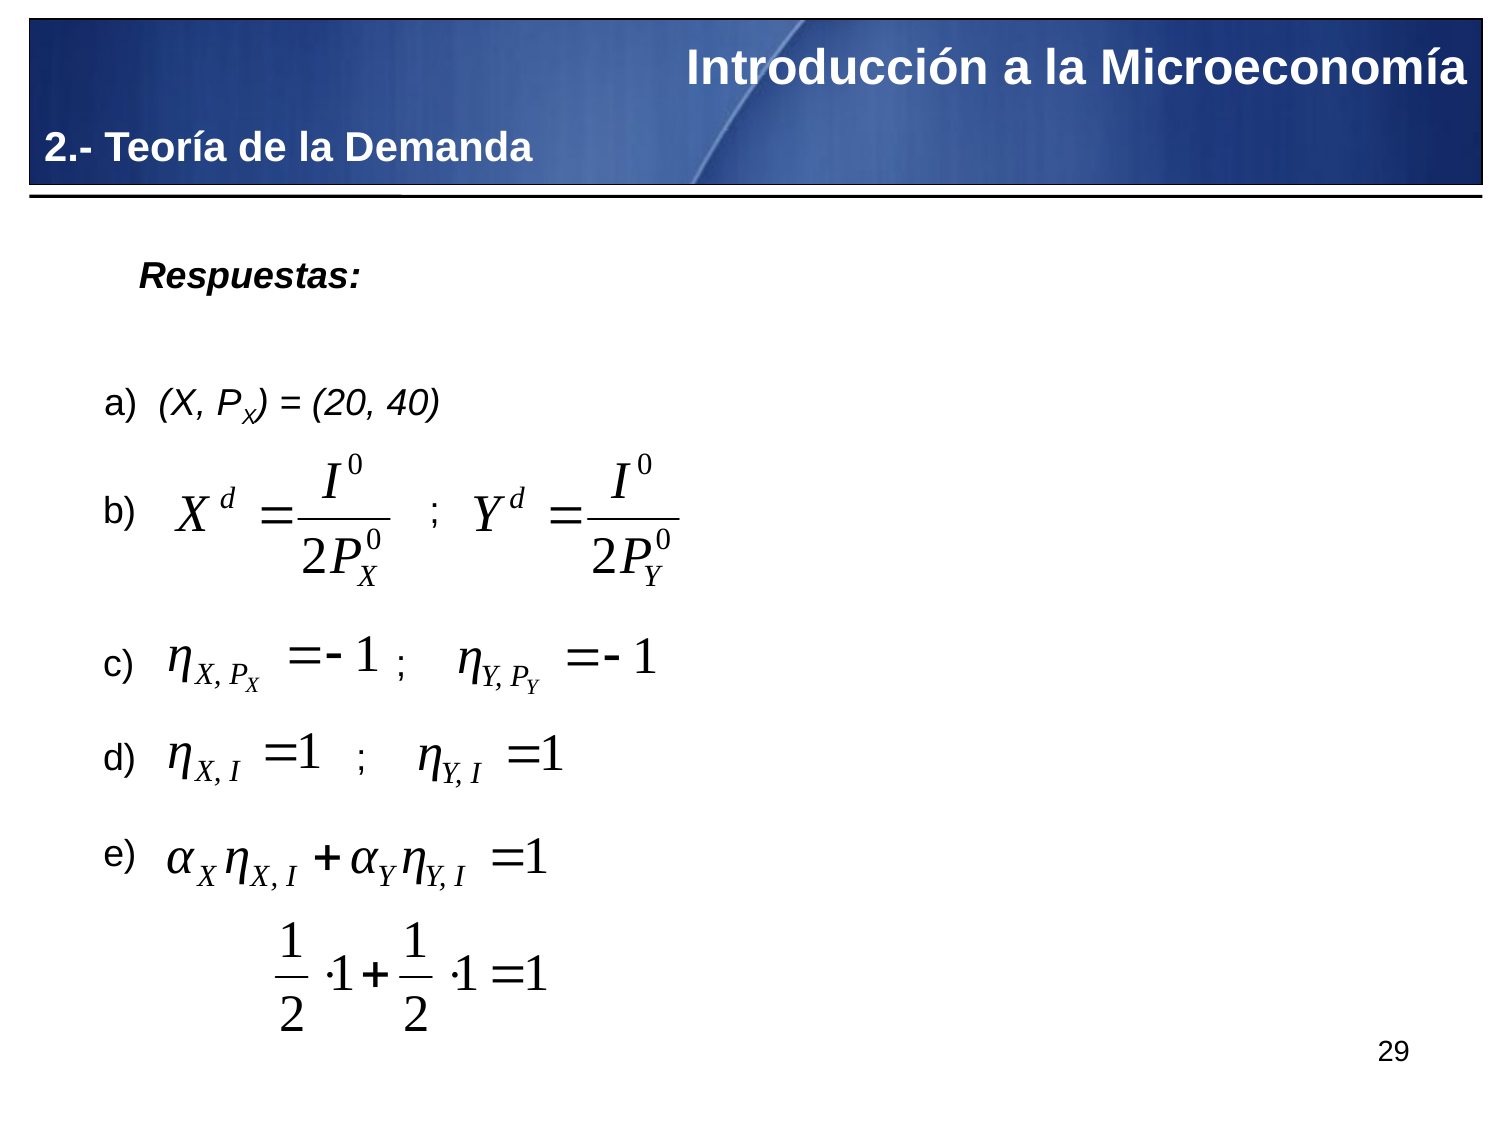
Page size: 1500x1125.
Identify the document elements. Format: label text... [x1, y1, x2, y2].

text_box a) (X, PX) = (20, 40) [89, 370, 456, 437]
slide_number 29 [1074, 1024, 1426, 1103]
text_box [409, 716, 573, 797]
text_box e) [88, 821, 152, 882]
text_box b) ; [88, 478, 159, 539]
text_box d) ; [88, 725, 154, 786]
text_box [466, 438, 692, 599]
text_box c) ; [88, 631, 154, 691]
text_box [159, 618, 385, 703]
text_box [159, 715, 327, 796]
text_box d) ; [330, 725, 403, 786]
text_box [159, 822, 556, 1043]
text_box [29, 19, 1483, 185]
text_box c) ; [389, 631, 443, 691]
text_box b) ; [408, 478, 461, 539]
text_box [164, 438, 403, 599]
text_box Respuestas: [123, 243, 431, 304]
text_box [448, 620, 665, 705]
text_box Introducción a la Microeconomía [608, 26, 1483, 102]
text_box 2.- Teoría de la Demanda [29, 112, 585, 178]
